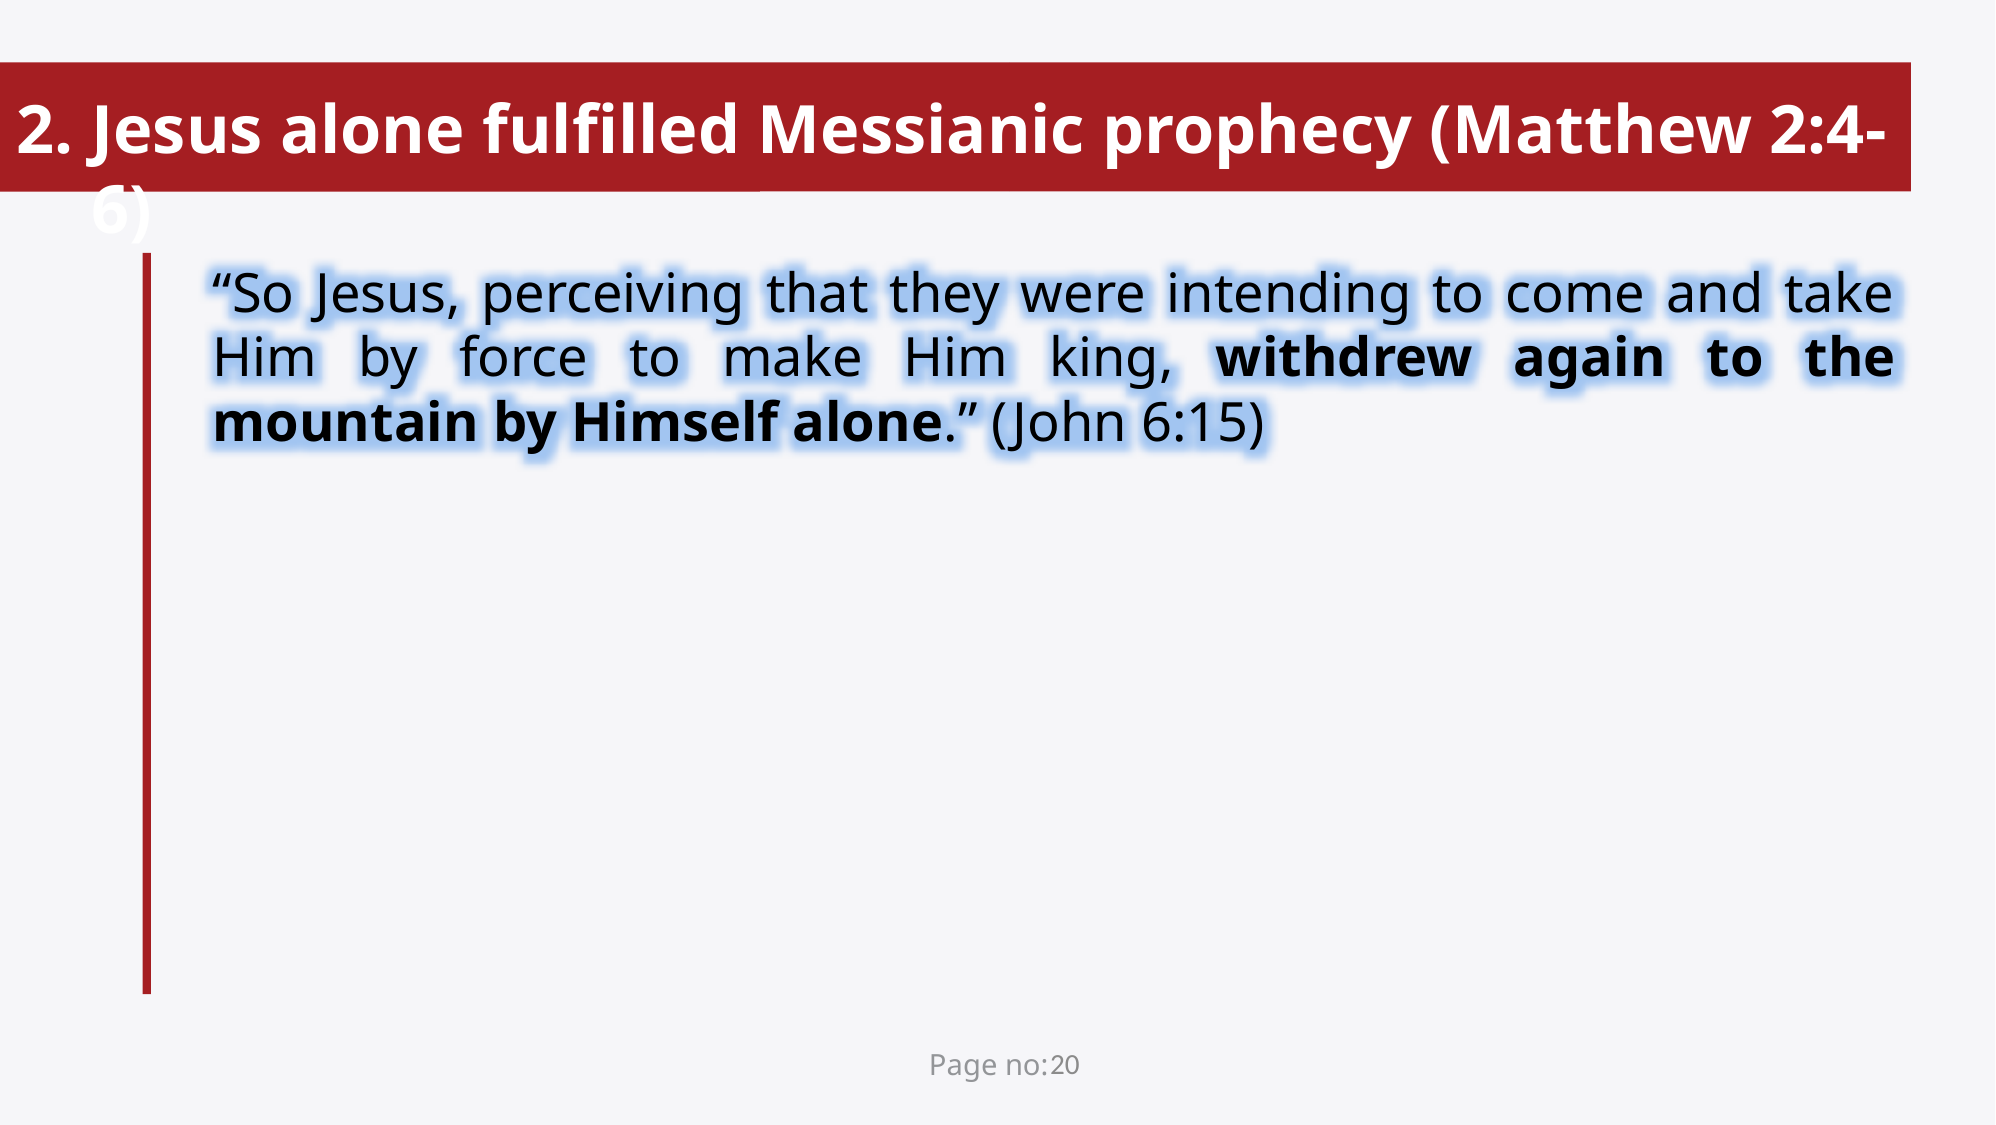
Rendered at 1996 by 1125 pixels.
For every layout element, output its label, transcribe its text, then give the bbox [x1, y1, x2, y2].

text_box “So Jesus, perceiving that they were intending to come and take Him by force to make Him king, withdrew again to the mountain by Himself alone.” (John 6:15) [198, 252, 1911, 461]
text_box [758, 60, 1913, 93]
text_box [758, 60, 1008, 86]
text_box Jesus alone fulfilled Messianic prophecy (Matthew 2:4-6) [22, 90, 1919, 237]
